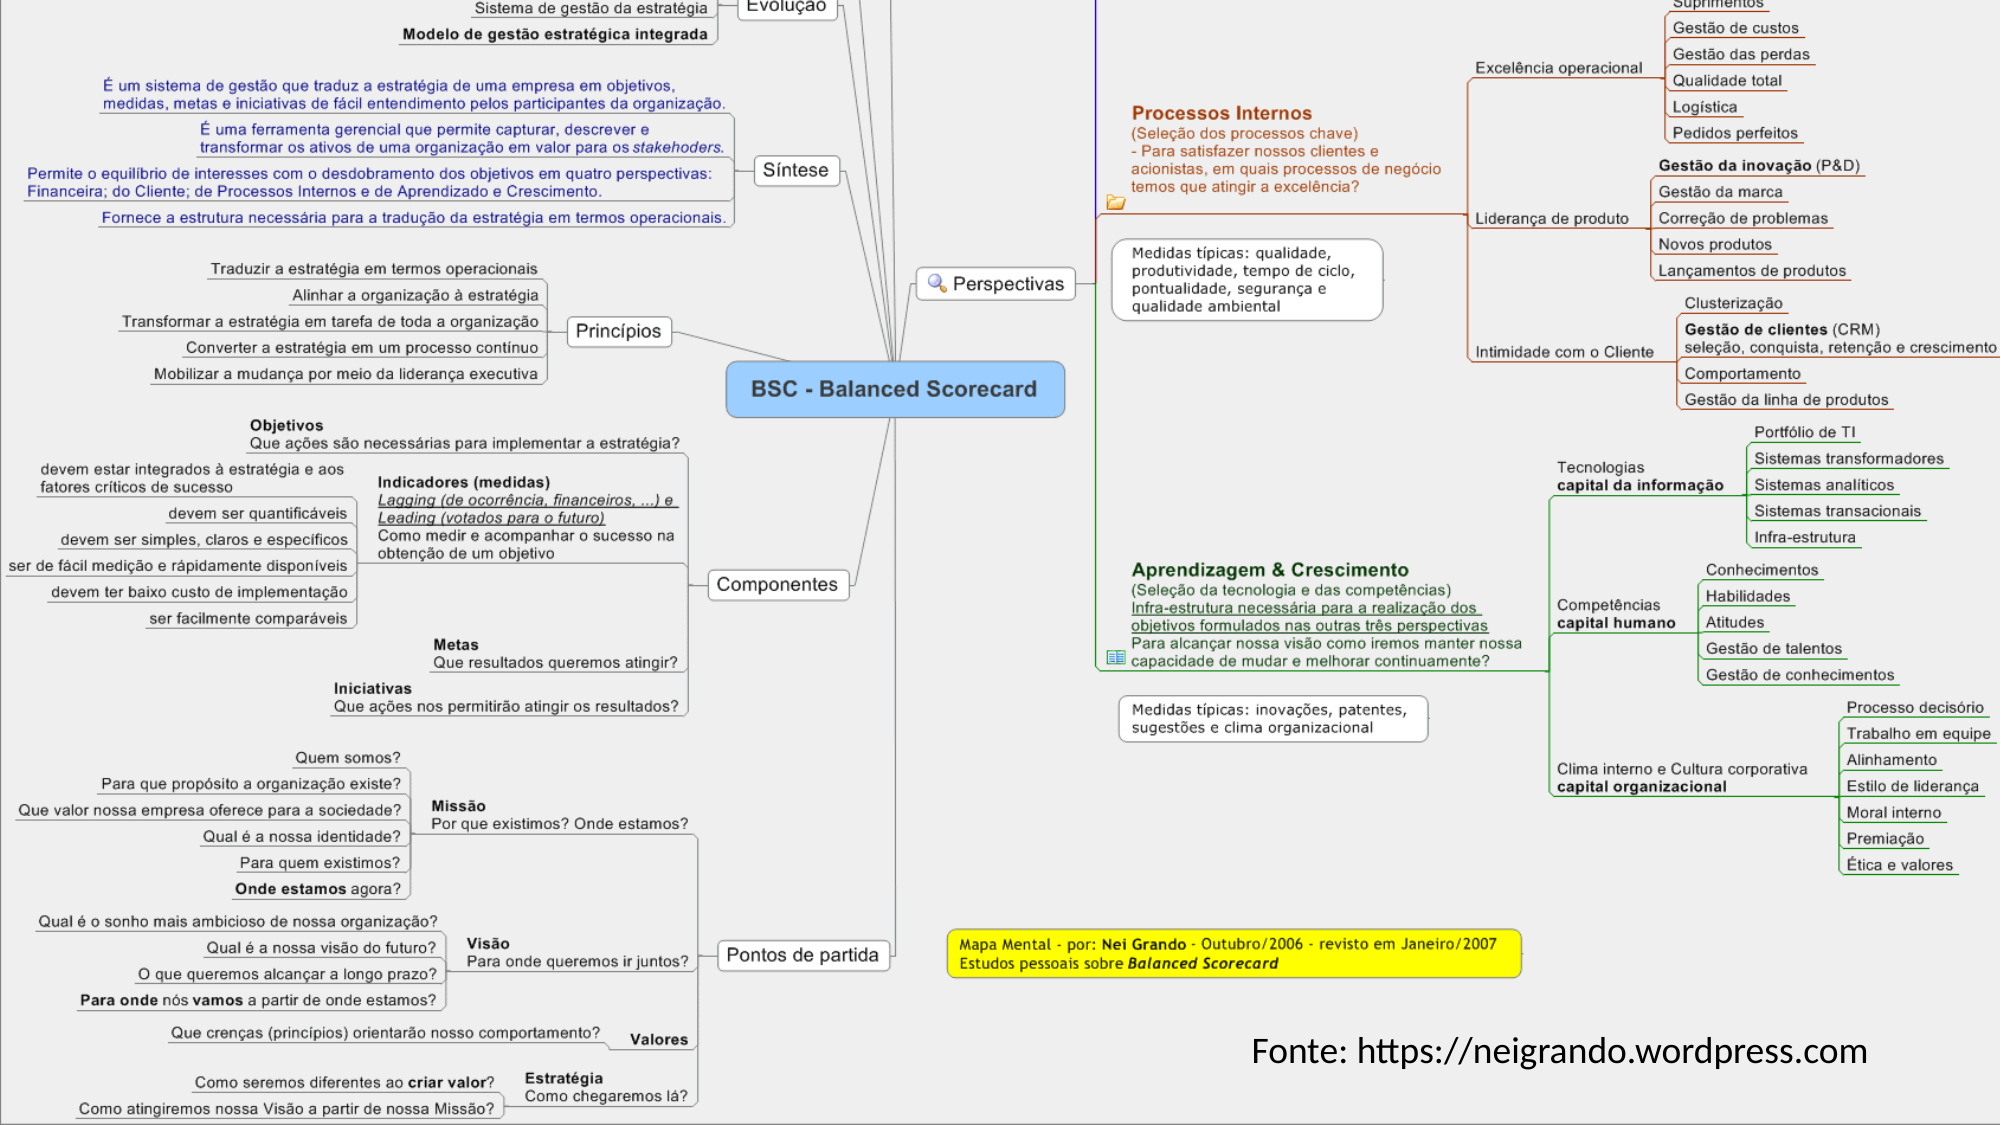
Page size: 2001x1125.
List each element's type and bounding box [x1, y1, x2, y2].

list [0, 0, 2000, 1125]
